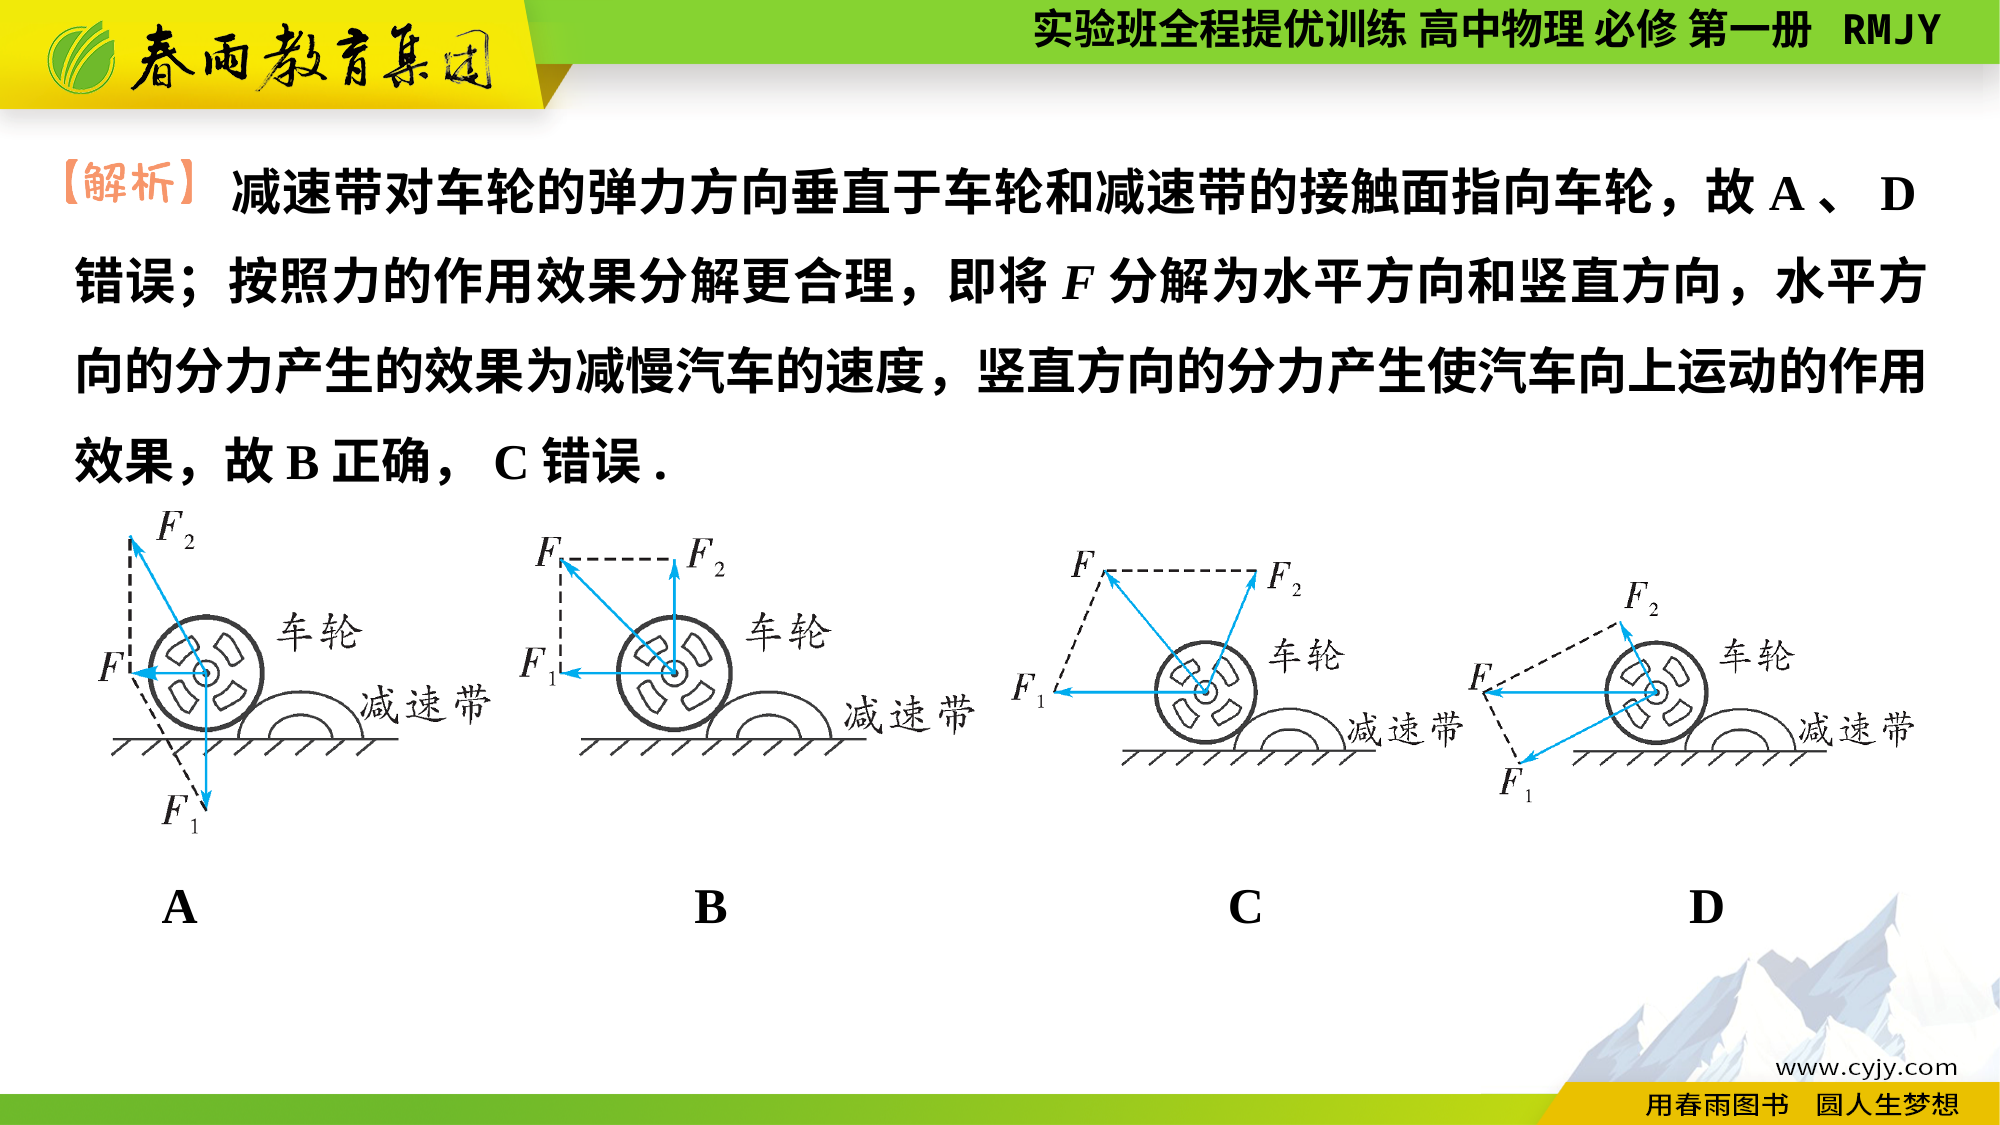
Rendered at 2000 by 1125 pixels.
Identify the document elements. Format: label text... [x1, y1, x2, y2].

list 减速带对车轮的弹力方向垂直于车轮和减速带的接触面指向车轮，故A、D错误；按照力的作用效果分解更合理，即将F分解为水平方向和竖直方向，水平方向的分力产生的效果为减慢汽车的速度，竖直方向的分力产生使汽车向上运动的作用效果，故B正确，C错误. [59, 122, 1944, 502]
text_box A B C D [59, 836, 1944, 942]
picture [0, 0, 2000, 1125]
